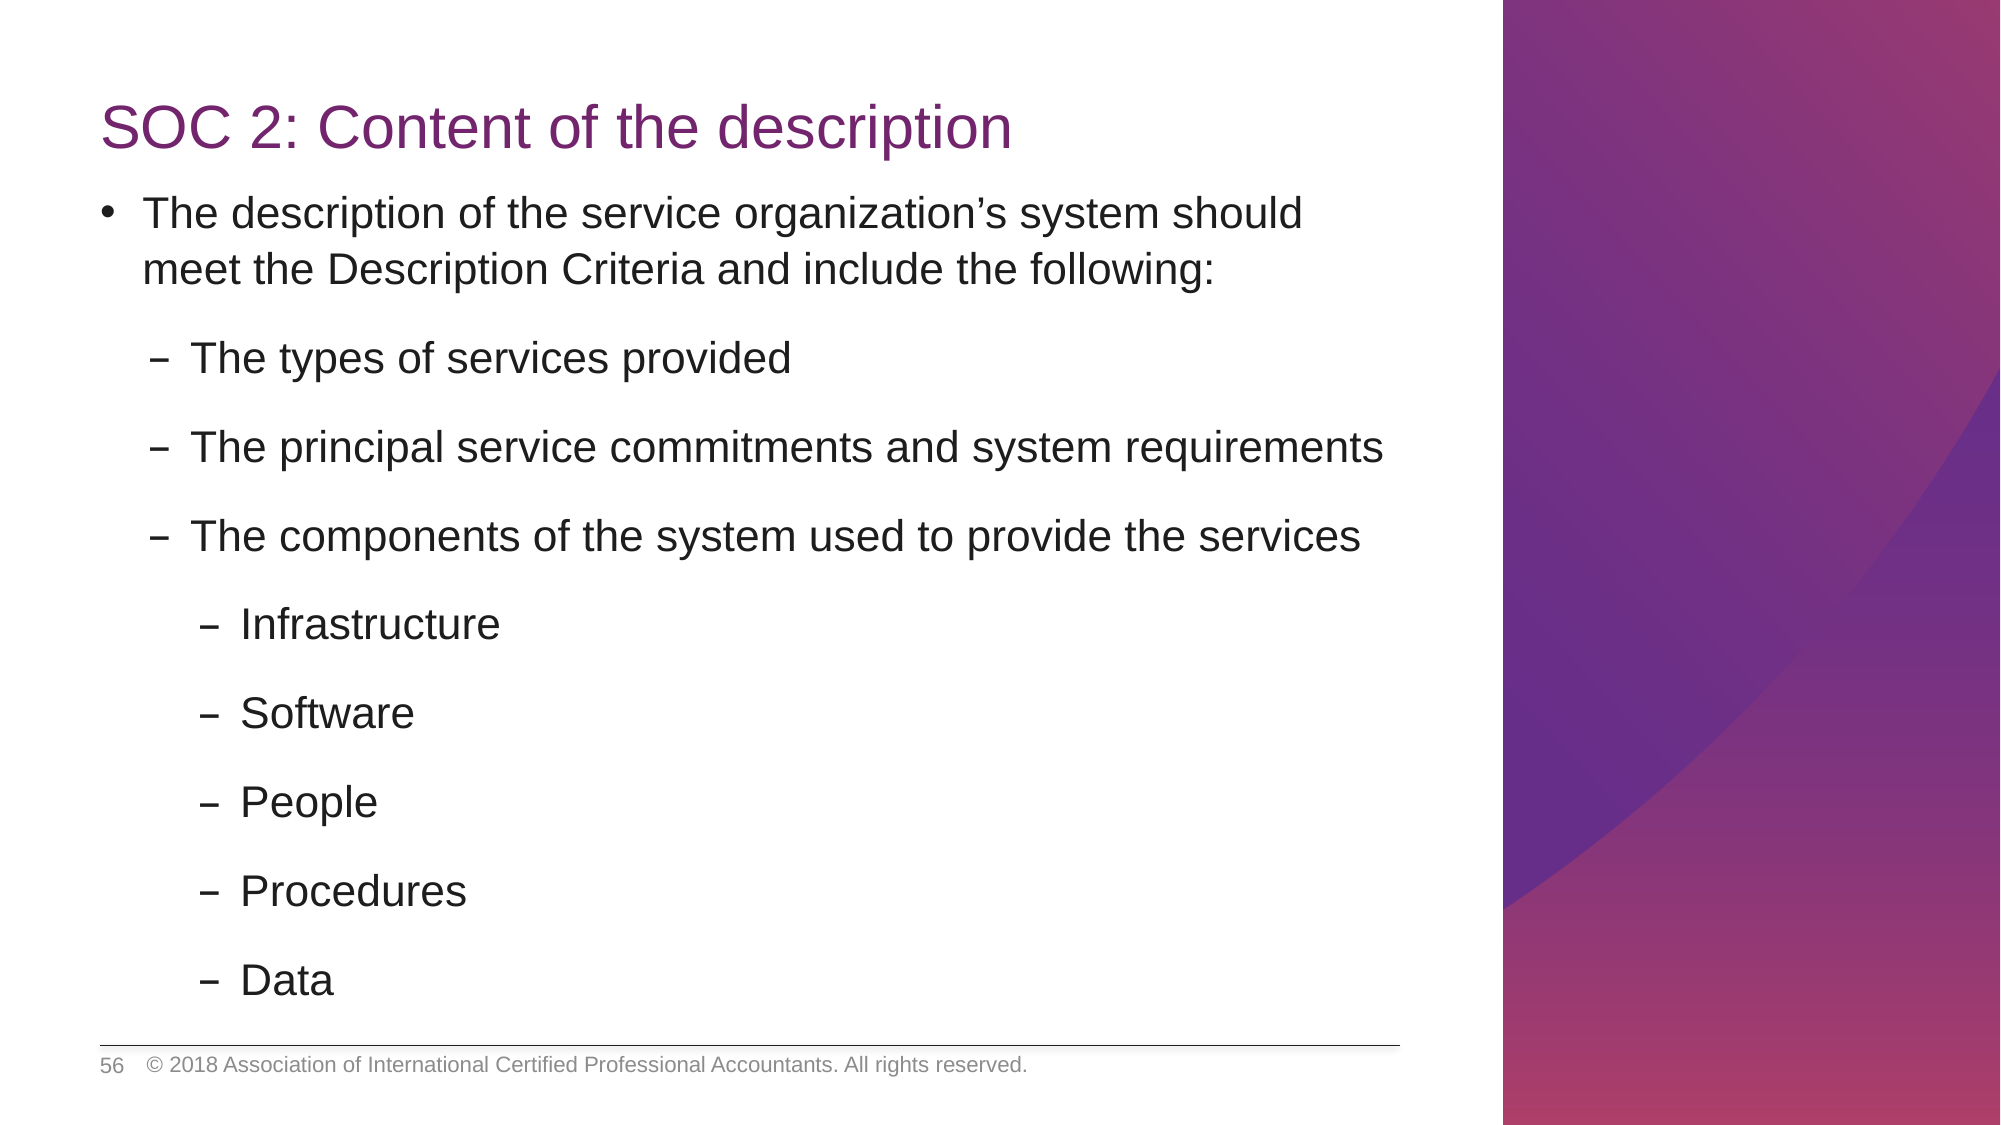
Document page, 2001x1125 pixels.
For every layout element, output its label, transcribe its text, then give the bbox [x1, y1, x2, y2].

slide_number 56 [99, 1050, 147, 1111]
title SOC 2: Content of the description [100, 31, 1401, 161]
footer © 2018 Association of International Certified Professional Accountants. All rights reserved. [147, 1050, 1400, 1111]
list The description of the service organization’s system should meet the Description Criteria and include the following: The types of services provided The principal service commitments and system requirements The components of the system used to provide the services Infrastructure Software People Procedures Data [100, 182, 1401, 915]
picture [1503, 0, 2001, 1125]
